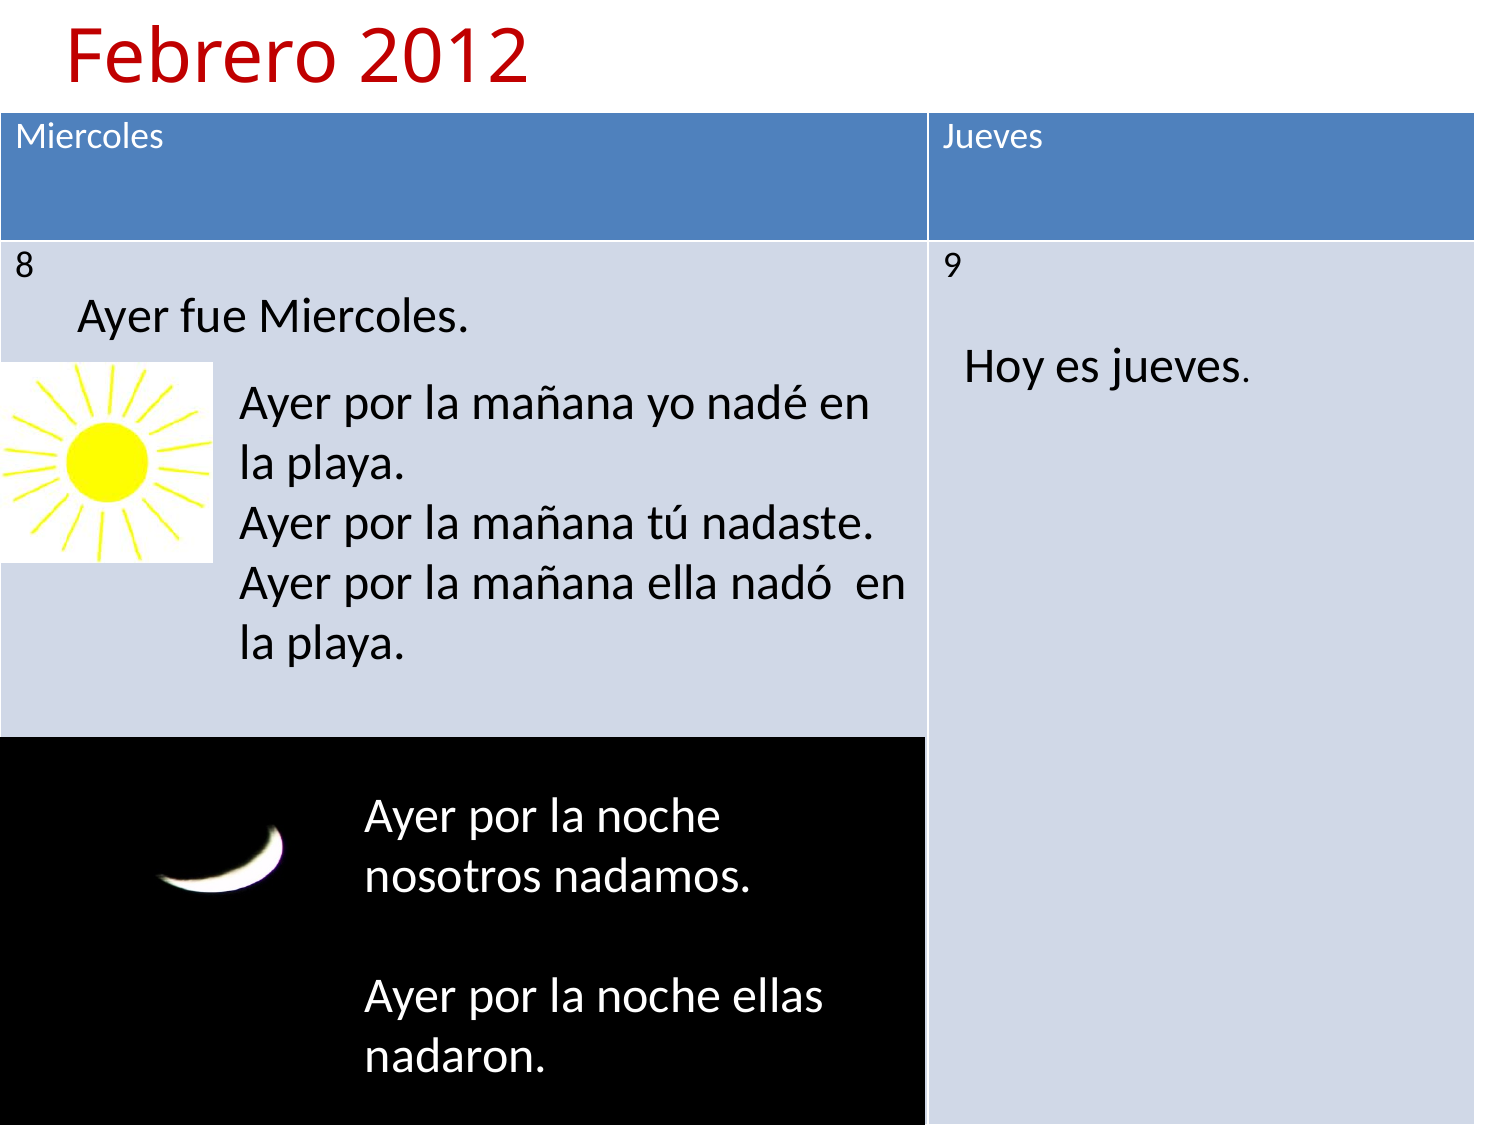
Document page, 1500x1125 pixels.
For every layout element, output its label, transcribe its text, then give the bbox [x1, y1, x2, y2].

text_box Ayer fue Miercoles. [62, 274, 738, 350]
table_cell 9 [929, 242, 1474, 1124]
text_box Febrero 2012 [49, 0, 575, 105]
table_header Jueves [929, 113, 1474, 240]
picture [0, 362, 213, 563]
picture [0, 737, 926, 1125]
table_header Miercoles [1, 113, 927, 240]
table_cell 8 [1, 242, 927, 738]
text_box Ayer por la mañana yo nadé en la playa. Ayer por la mañana tú nadaste. Ayer por la mañana ella nadó en la playa. [225, 362, 925, 723]
text_box Hoy es jueves. [949, 324, 1325, 400]
